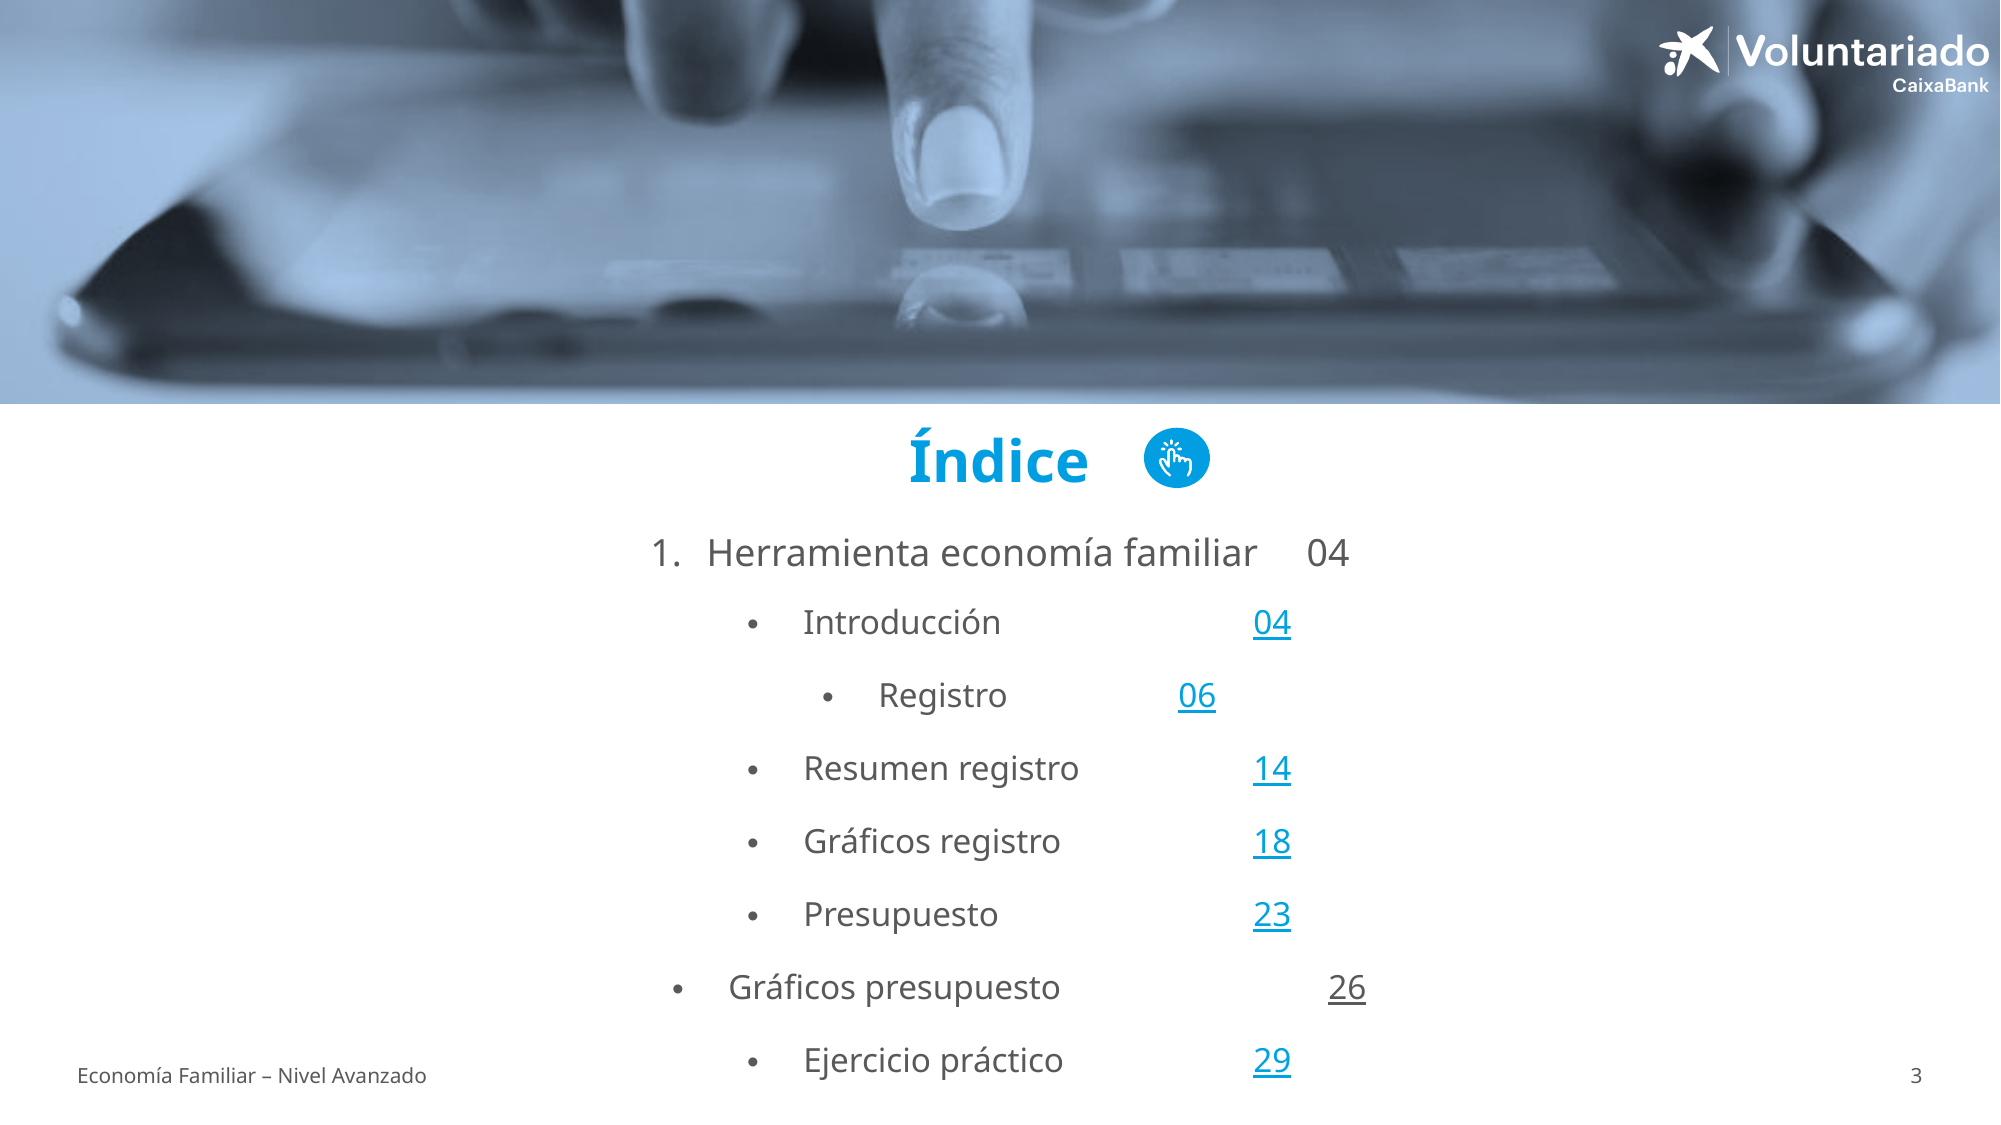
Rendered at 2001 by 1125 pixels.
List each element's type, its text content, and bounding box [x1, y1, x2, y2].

list Herramienta economía familiar 04 Introducción 04 Registro 06 Resumen registro 14 Gráficos registro 18 Presupuesto 23 Gráficos presupuesto 26 Ejercicio práctico 29 [171, 528, 1829, 1082]
picture [0, 0, 2000, 404]
title Índice [531, 423, 1469, 517]
